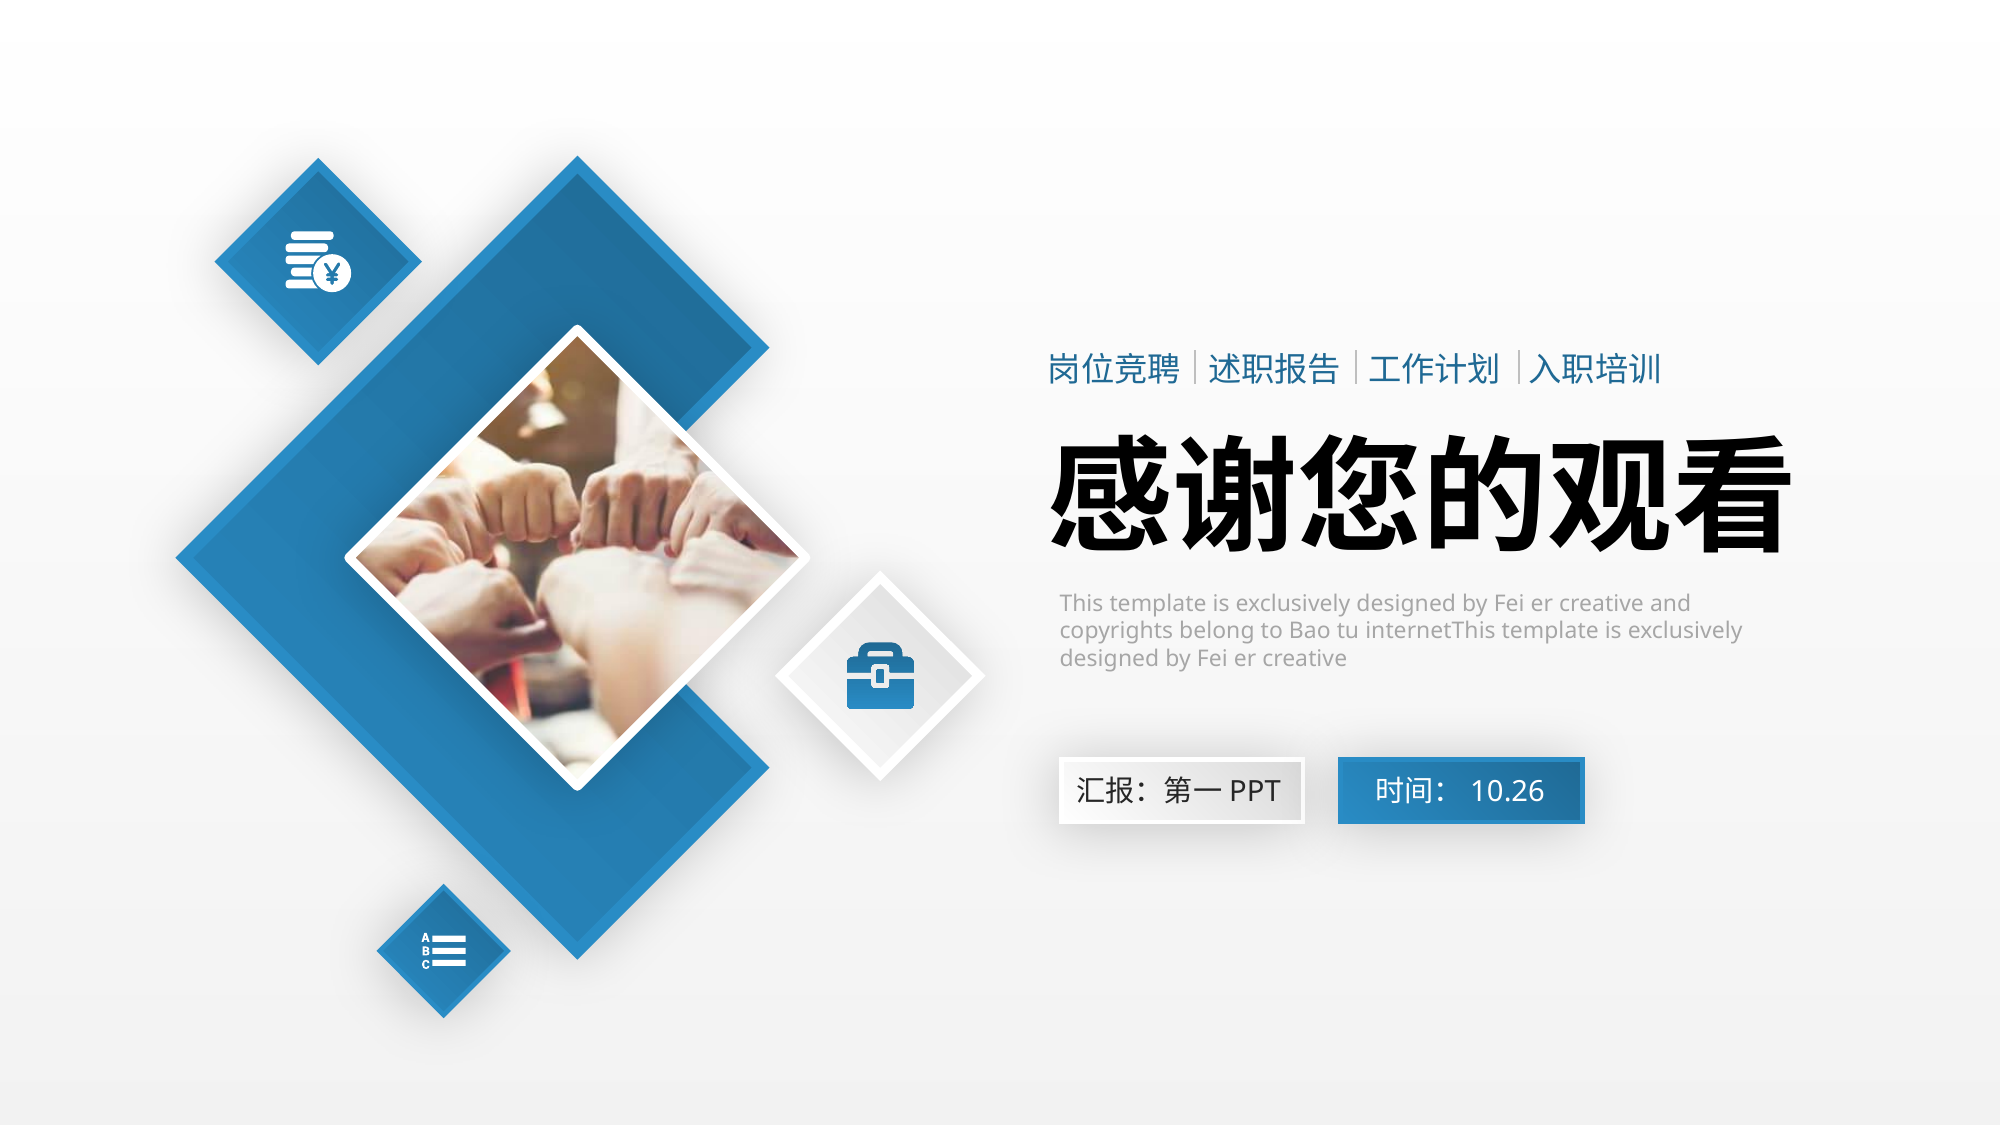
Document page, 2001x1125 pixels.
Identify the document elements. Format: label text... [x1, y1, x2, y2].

text_box [416, 163, 744, 329]
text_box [806, 577, 979, 775]
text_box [379, 886, 508, 1015]
text_box [182, 392, 348, 723]
picture [348, 329, 806, 787]
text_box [1335, 759, 1585, 822]
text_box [1032, 340, 1715, 396]
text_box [221, 164, 416, 359]
text_box [412, 787, 743, 953]
text_box 感谢您的观看 [1032, 408, 1892, 574]
text_box This template is exclusively designed by Fei er creative and copyrights belong to Bao tu internetThis template is exclusively designed by Fei er creative [1044, 581, 1818, 679]
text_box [1053, 759, 1304, 822]
